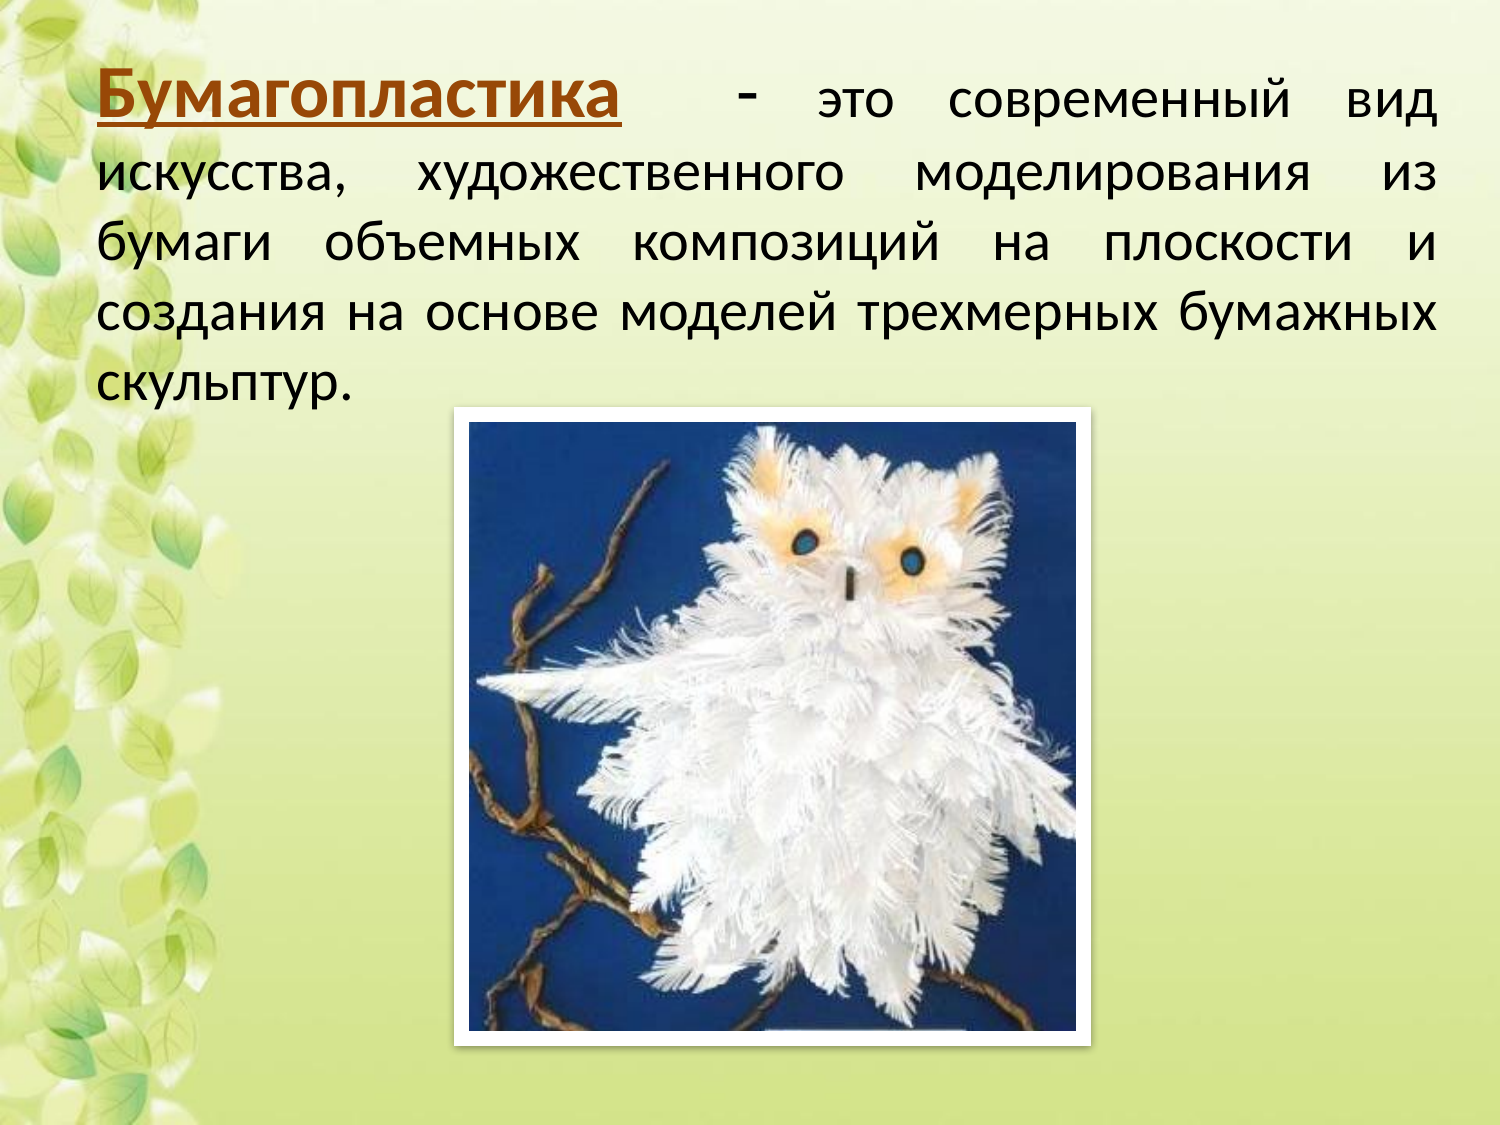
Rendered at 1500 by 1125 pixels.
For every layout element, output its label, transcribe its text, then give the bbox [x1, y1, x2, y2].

picture [0, 0, 1500, 1125]
text_box Бумагопластика - это современный вид искусства, художественного моделирования из бумаги объемных композиций на плоскости и создания на основе моделей трехмерных бумажных скульптур. [82, 35, 1454, 490]
